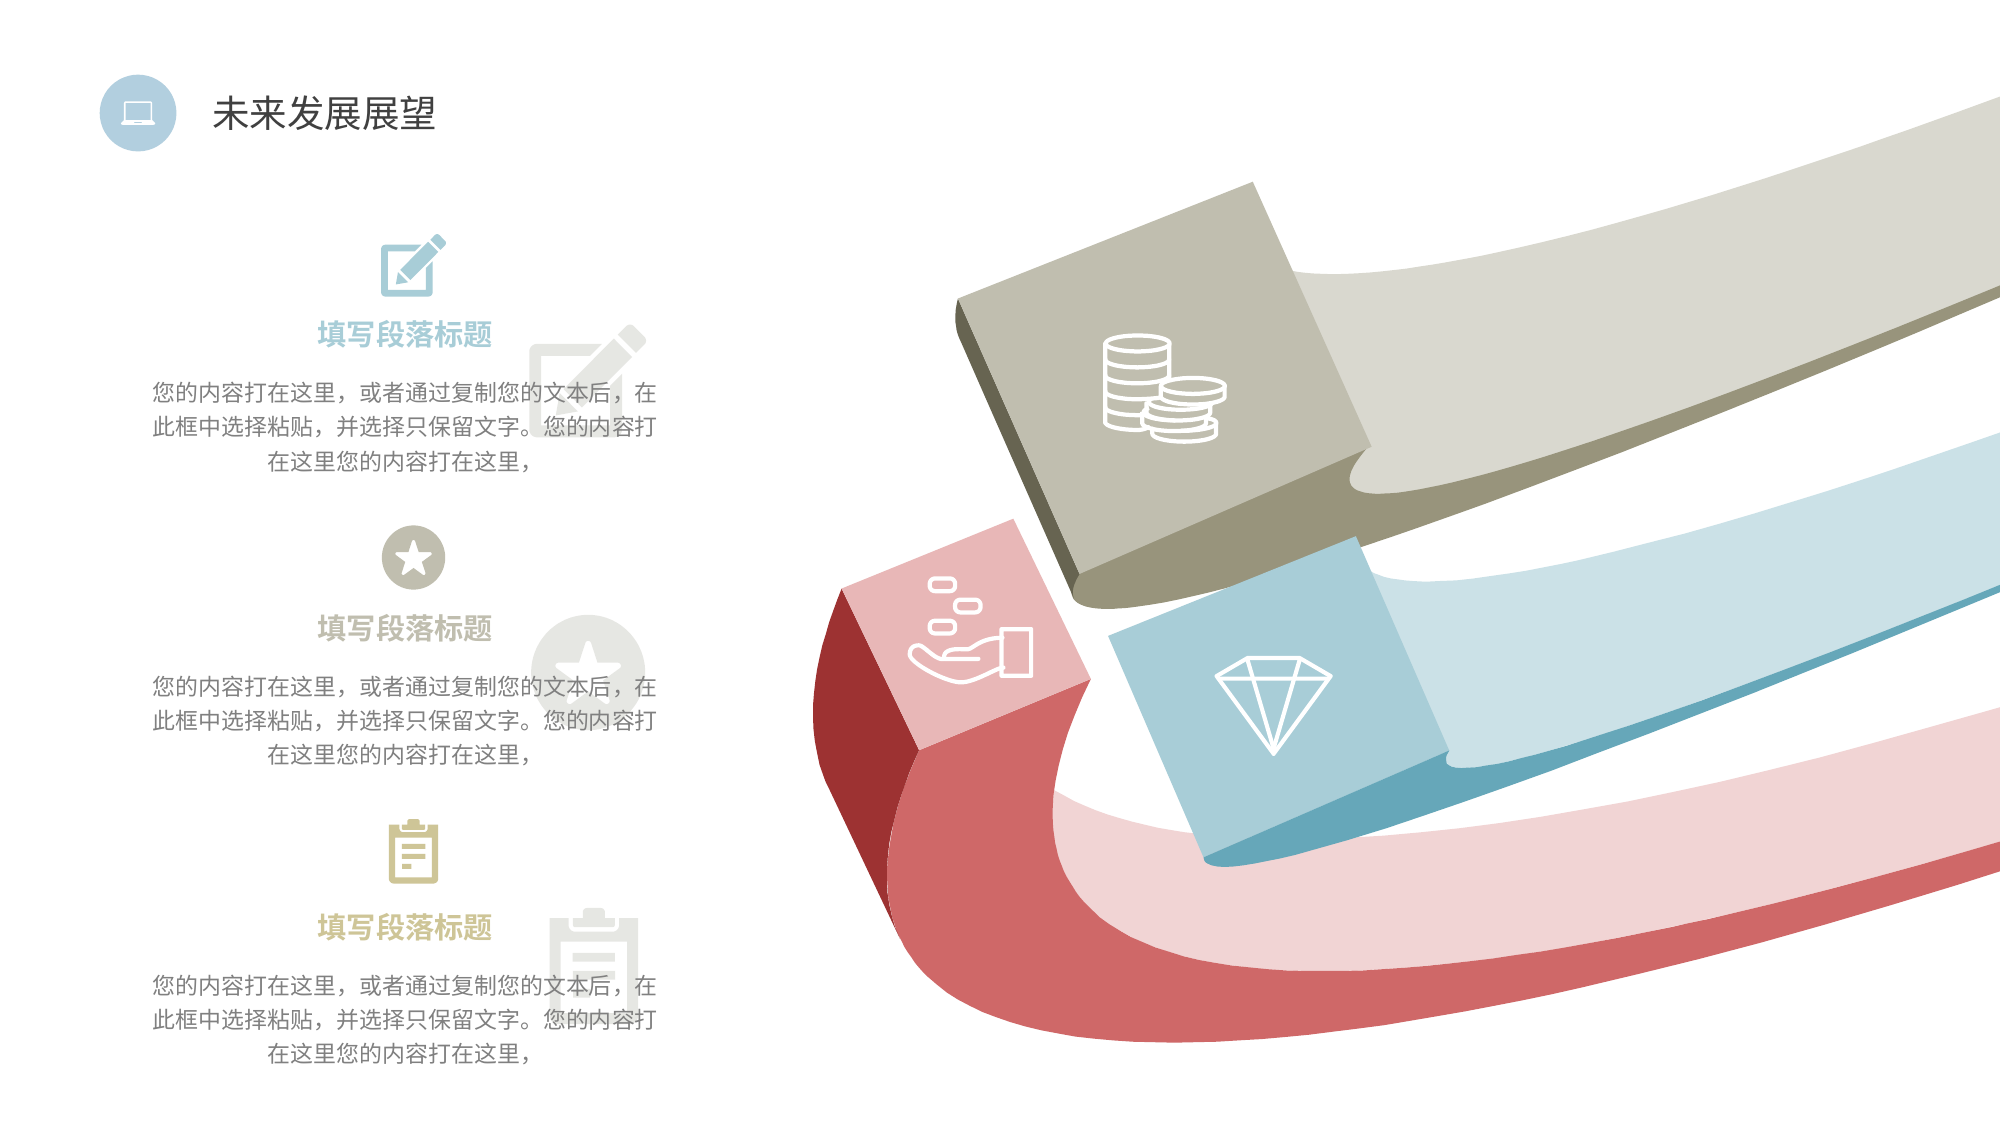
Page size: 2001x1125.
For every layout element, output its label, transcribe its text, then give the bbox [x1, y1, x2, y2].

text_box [151, 234, 660, 474]
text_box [151, 525, 660, 767]
text_box 未来发展展望 [197, 82, 582, 143]
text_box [99, 74, 177, 152]
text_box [813, 82, 2000, 1043]
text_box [151, 819, 660, 1066]
